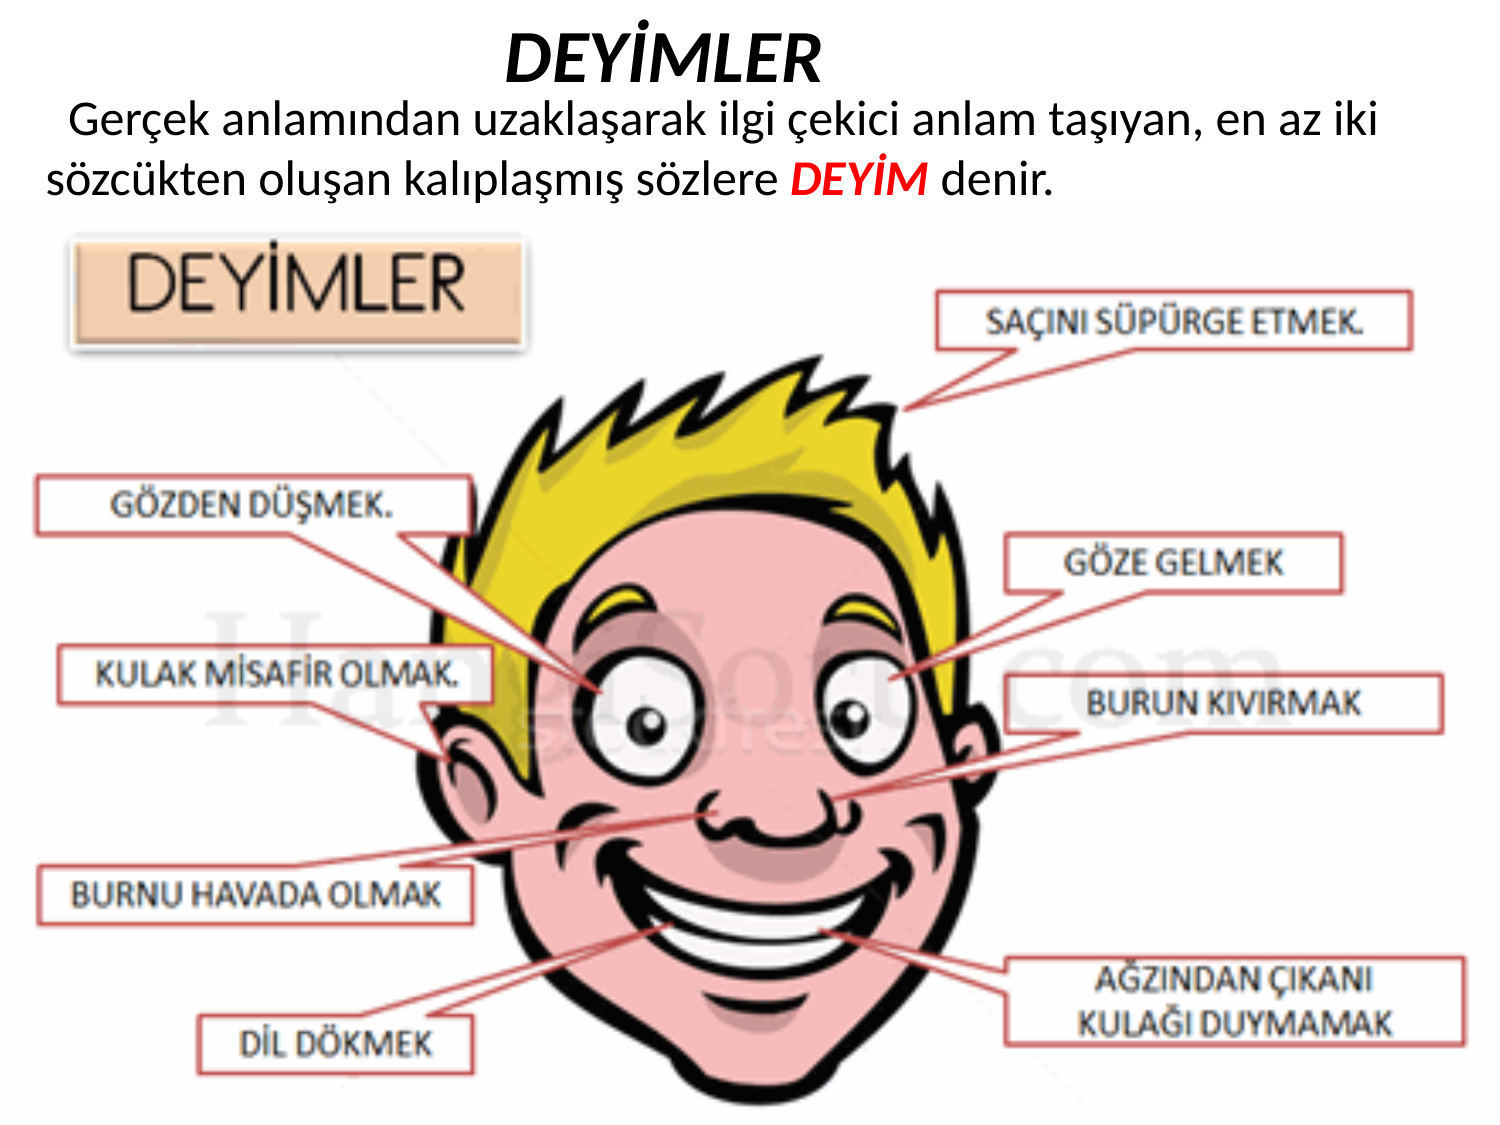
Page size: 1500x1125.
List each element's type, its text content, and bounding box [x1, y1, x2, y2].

text_box DEYİMLER [490, 0, 1081, 105]
picture [0, 206, 1500, 1125]
text_box Gerçek anlamından uzaklaşarak ilgi çekici anlam taşıyan, en az iki sözcükten oluşan kalıplaşmış sözlere DEYİM denir. [30, 78, 1496, 206]
